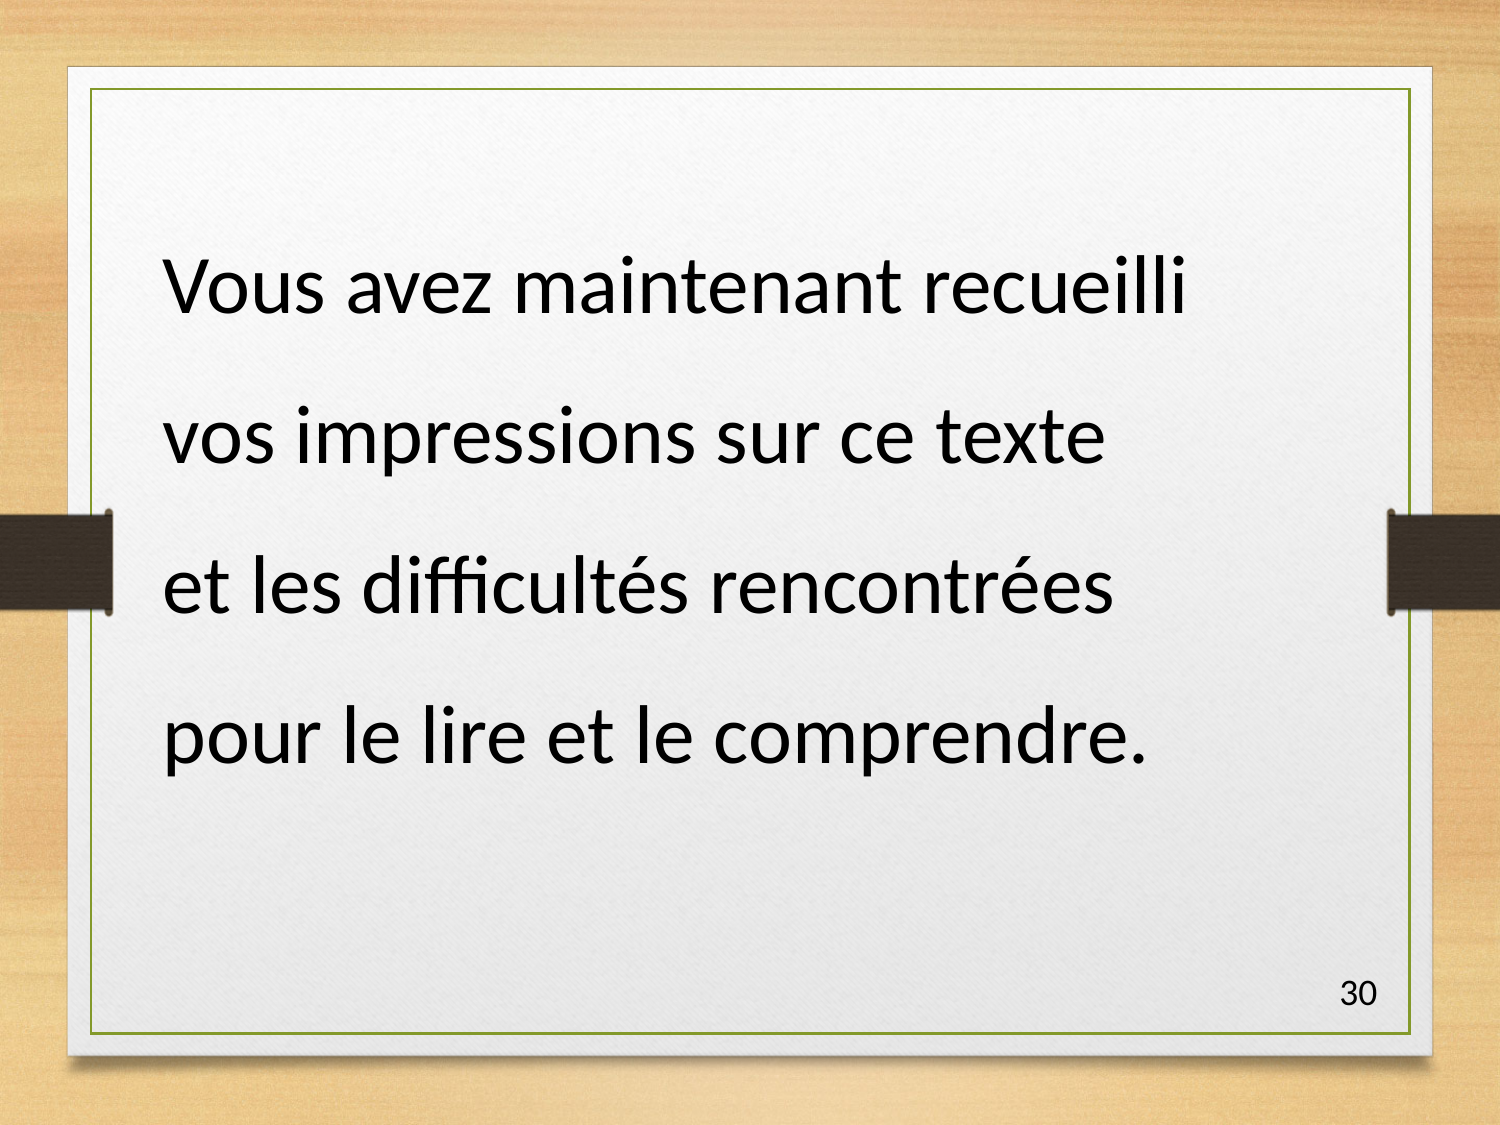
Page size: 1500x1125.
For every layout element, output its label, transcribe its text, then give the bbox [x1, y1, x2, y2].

list Vous avez maintenant recueilli vos impressions sur ce texte et les difficultés rencontrées pour le lire et le comprendre. [147, 172, 1353, 964]
text_box 30 [1324, 960, 1399, 1020]
picture [0, 0, 1500, 1125]
